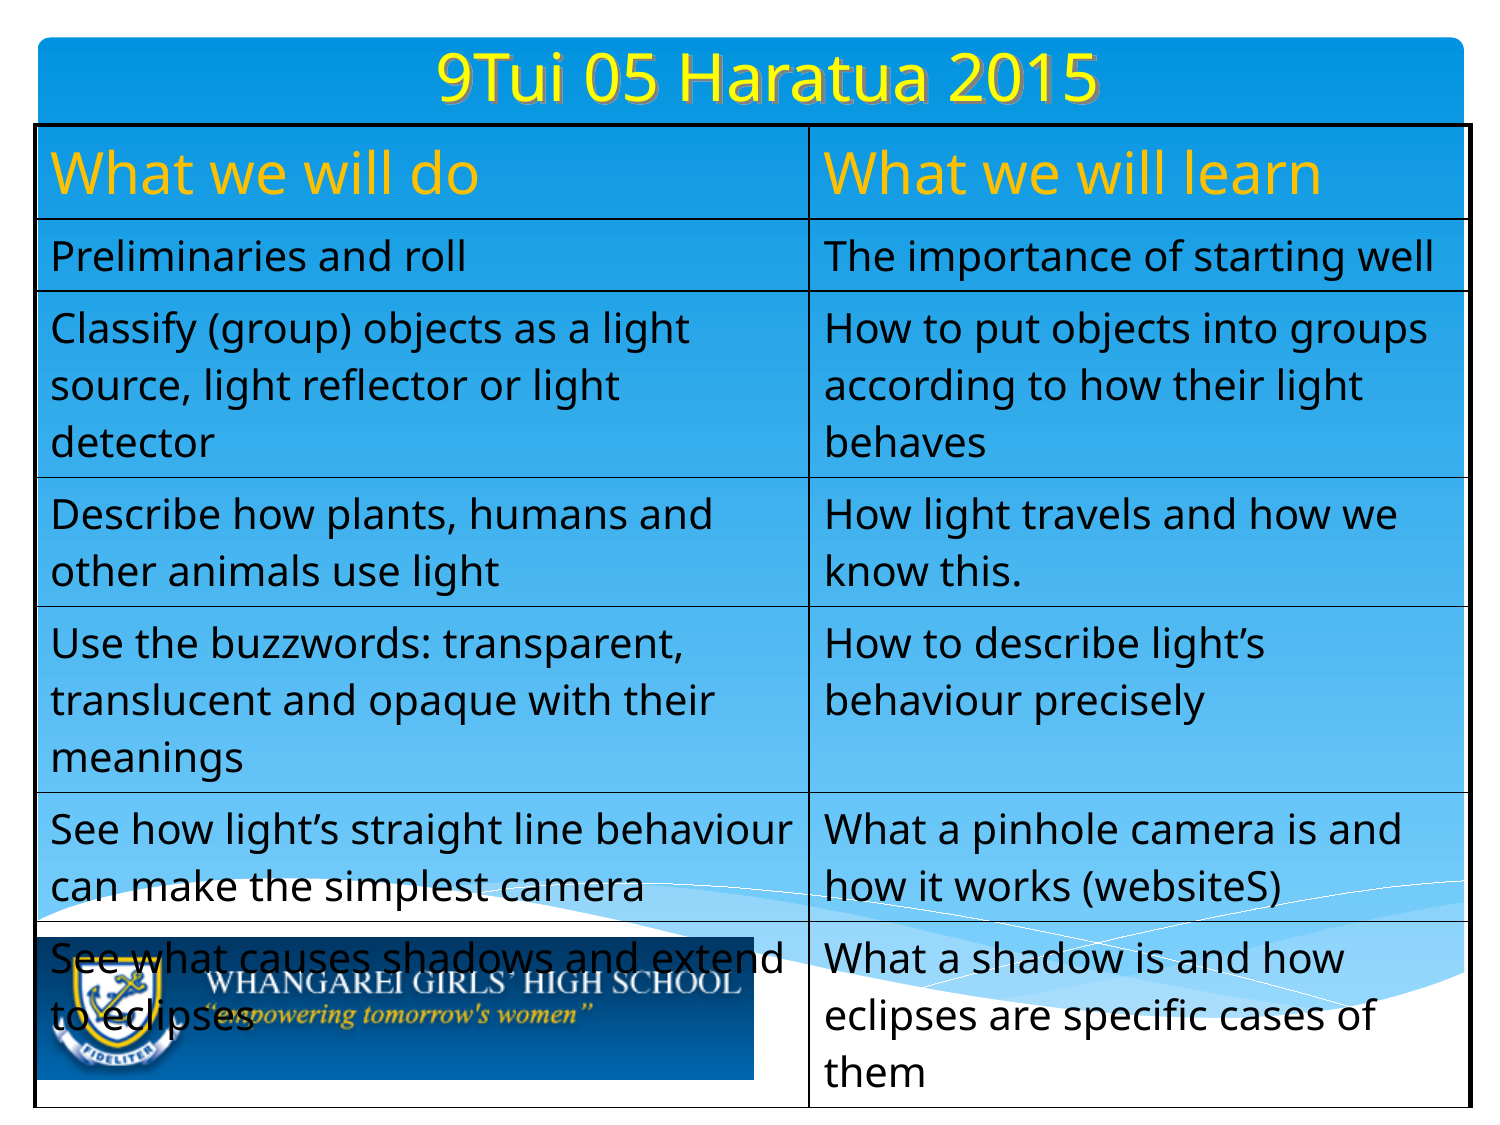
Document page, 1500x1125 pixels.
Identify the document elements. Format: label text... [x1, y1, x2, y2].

table_cell Describe how plants, humans and other animals use light [37, 478, 808, 606]
table_cell Classify (group) objects as a light source, light reflector or light detector [37, 292, 808, 477]
table_cell What a shadow is and how eclipses are specific cases of them [810, 922, 1468, 1107]
table_cell How light travels and how we know this. [810, 478, 1468, 606]
table_cell How to put objects into groups according to how their light behaves [810, 292, 1468, 477]
table_cell Use the buzzwords: transparent, translucent and opaque with their meanings [37, 607, 808, 792]
picture [37, 937, 754, 1080]
table_cell What a pinhole camera is and how it works (websiteS) [810, 793, 1468, 921]
table_header What we will do [37, 127, 808, 218]
table_cell See how light’s straight line behaviour can make the simplest camera [37, 793, 808, 921]
table_cell See what causes shadows and extend to eclipses [37, 922, 808, 1107]
text_box 9Tui 05 Haratua 2015 [162, 24, 1375, 123]
table_cell The importance of starting well [810, 220, 1468, 290]
table_cell Preliminaries and roll [37, 220, 808, 290]
table_header What we will learn [810, 127, 1468, 218]
table_cell How to describe light’s behaviour precisely [810, 607, 1468, 792]
